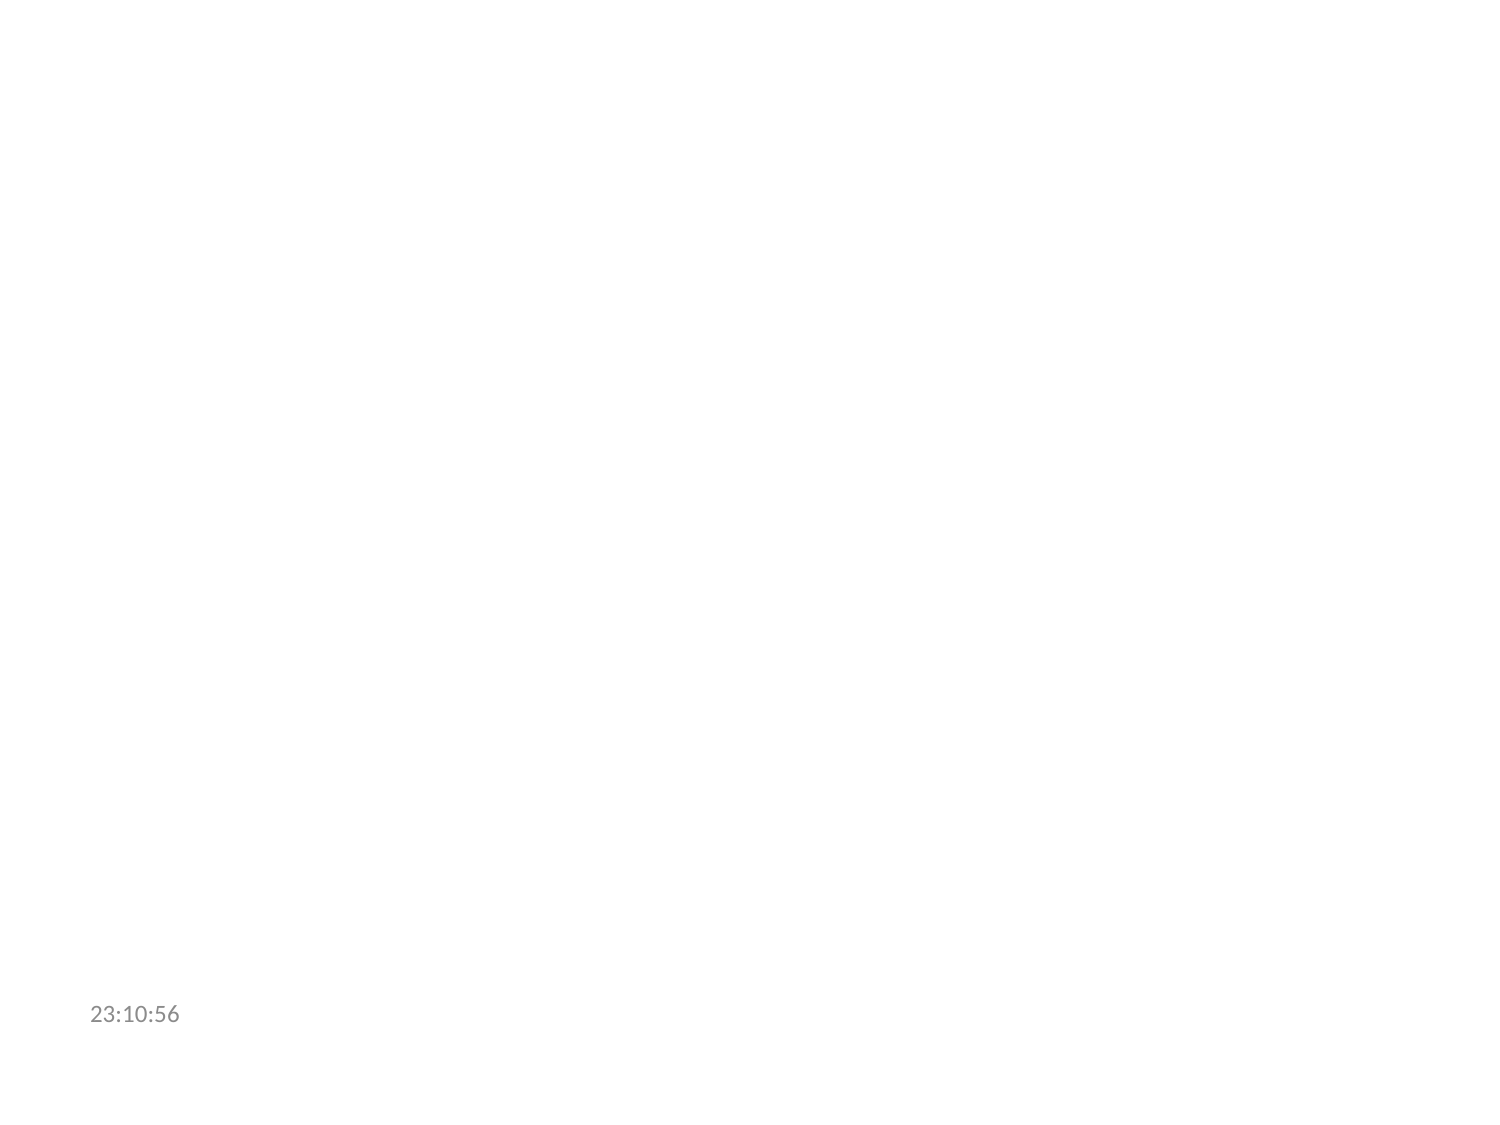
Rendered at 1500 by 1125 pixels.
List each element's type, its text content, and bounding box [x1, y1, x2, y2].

text_box 15:35:09 [75, 982, 425, 1043]
